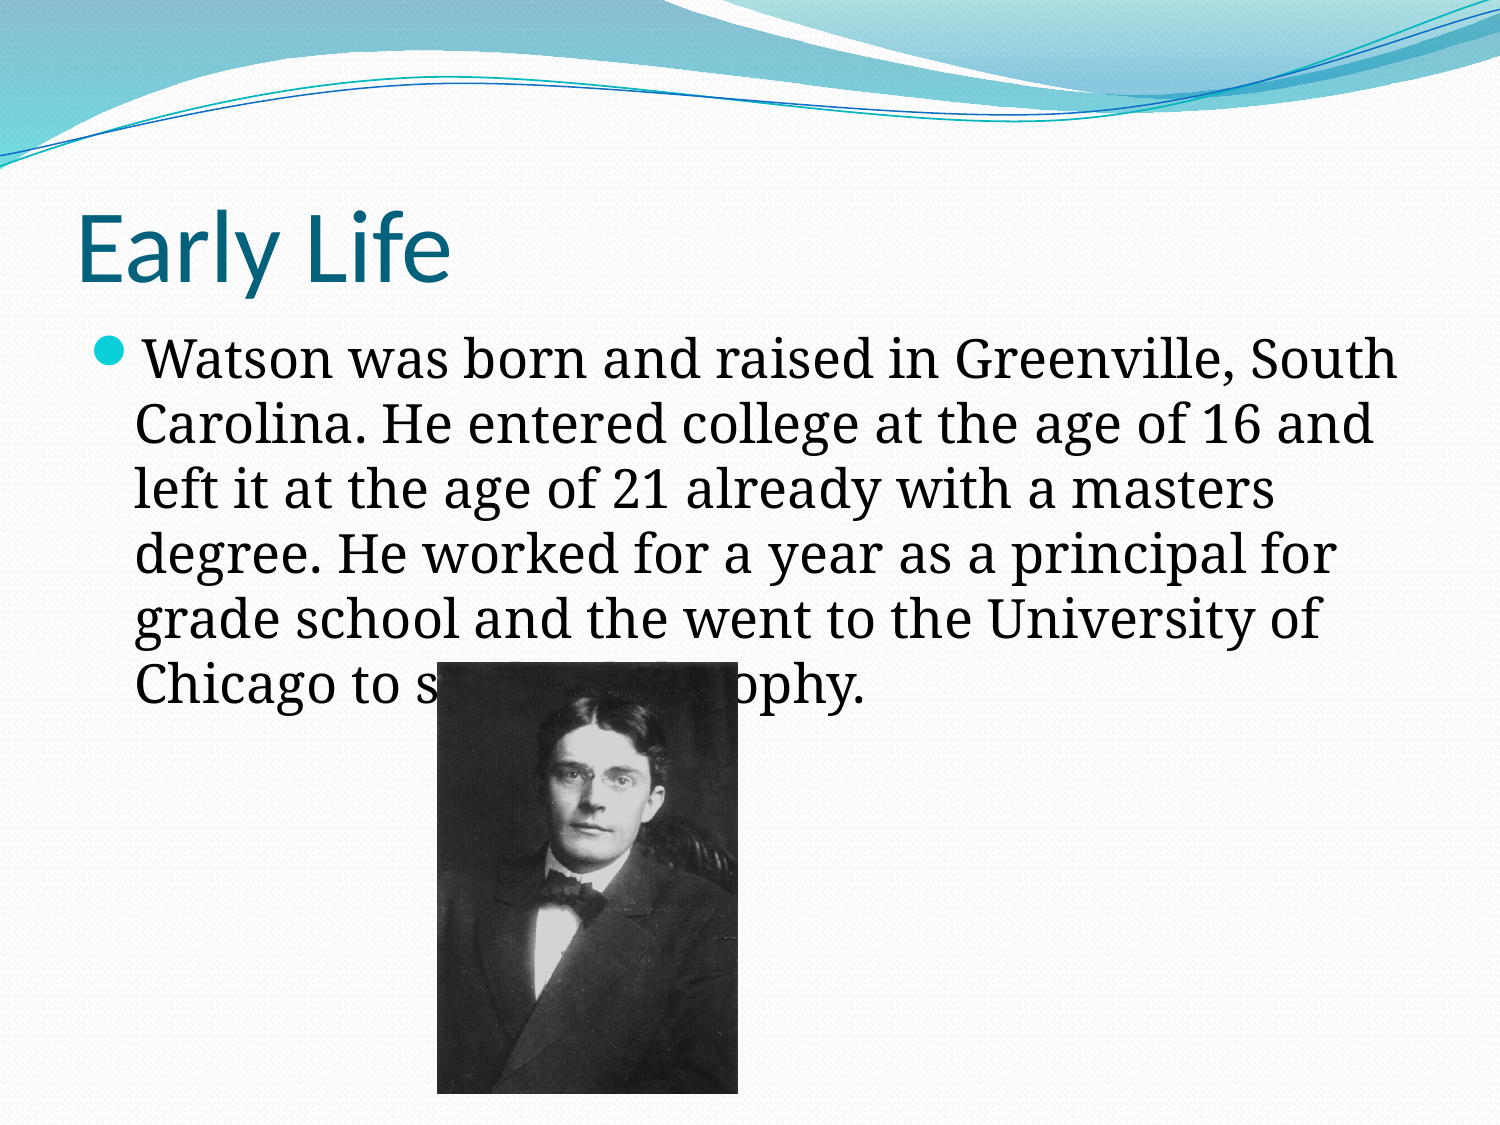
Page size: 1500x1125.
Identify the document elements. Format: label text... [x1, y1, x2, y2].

title Early Life [75, 115, 1425, 303]
list Watson was born and raised in Greenville, South Carolina. He entered college at the age of 16 and left it at the age of 21 already with a masters degree. He worked for a year as a principal for grade school and the went to the University of Chicago to study philosophy. [75, 317, 1425, 1038]
picture [437, 662, 738, 1095]
